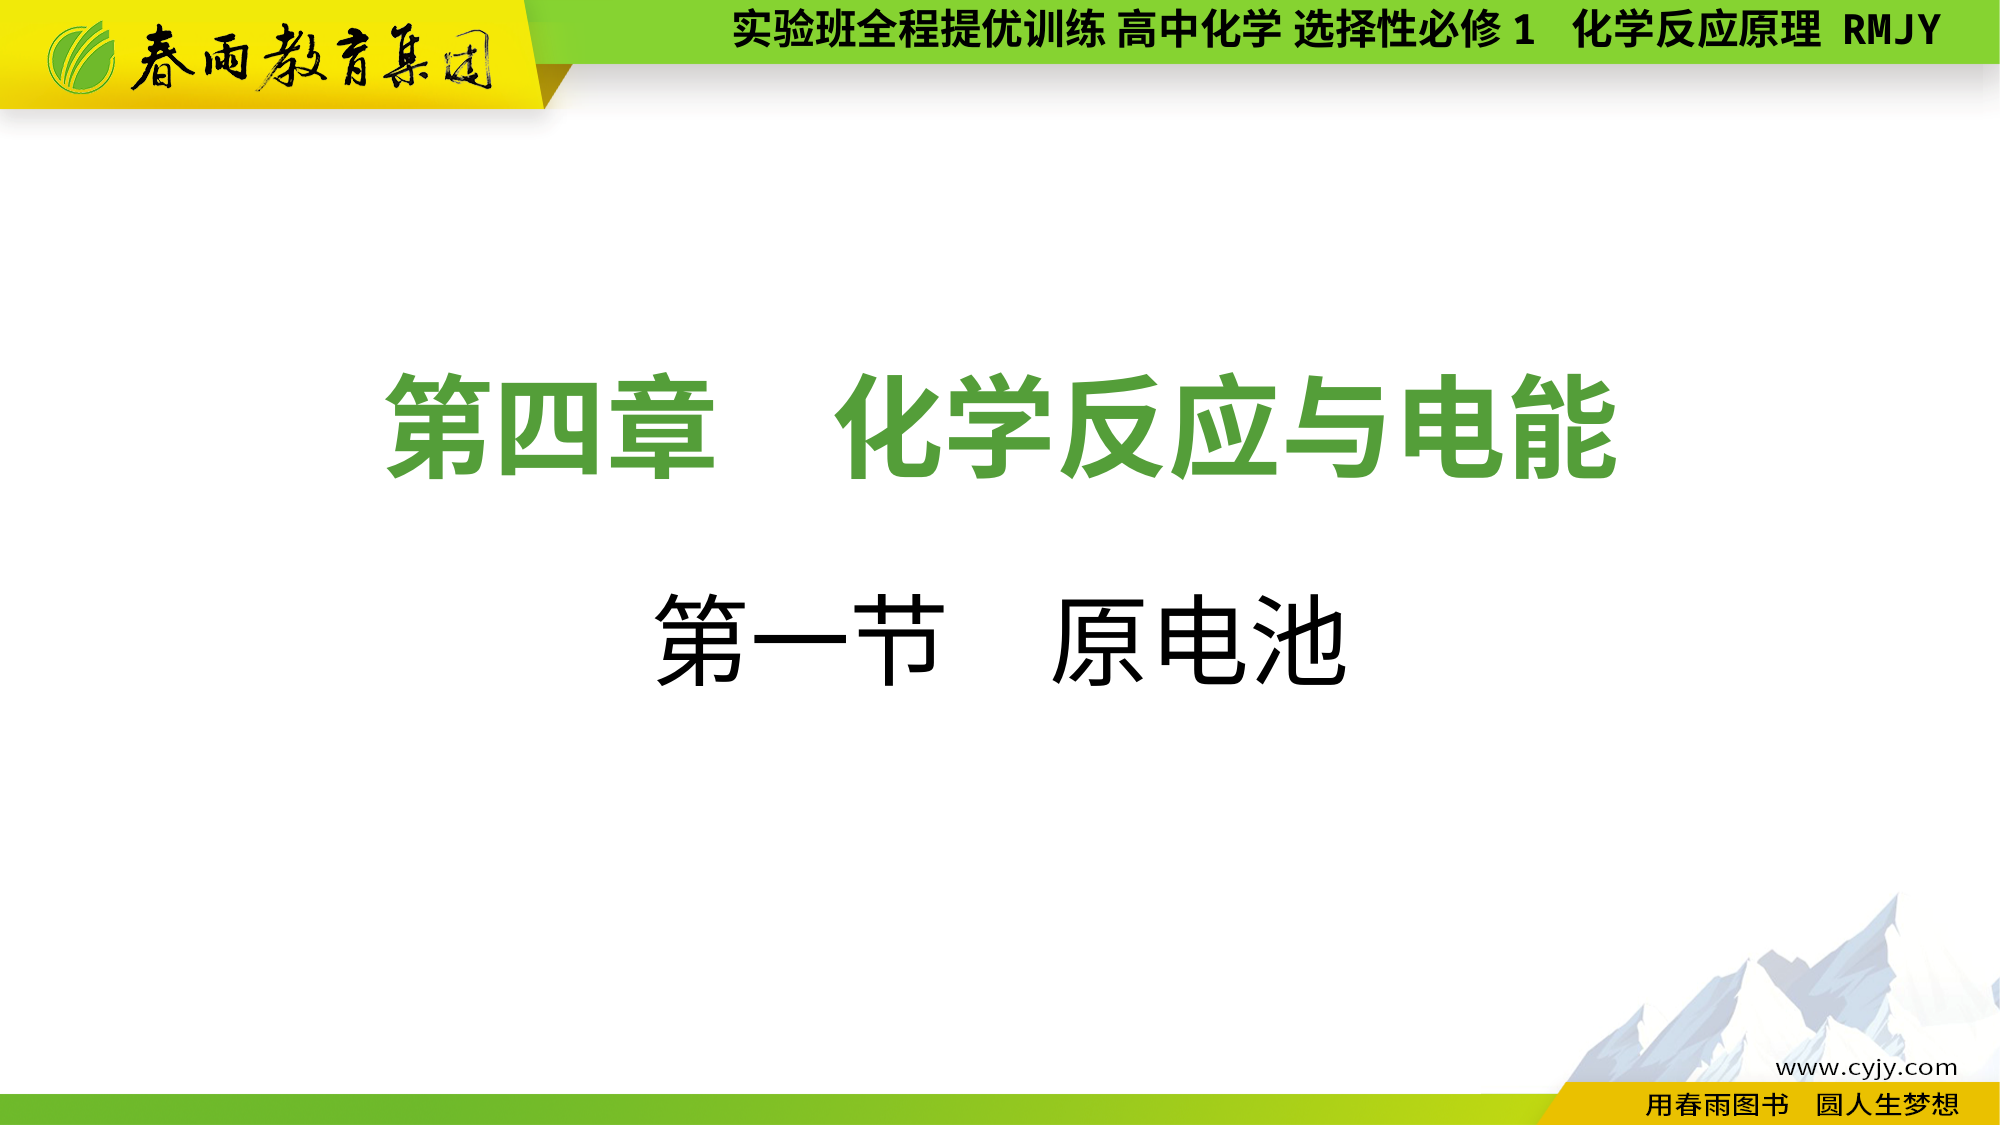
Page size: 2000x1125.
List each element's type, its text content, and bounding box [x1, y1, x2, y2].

picture [0, 0, 2000, 1125]
text_box 第一节 原电池 [54, 511, 1946, 706]
text_box 第四章 化学反应与电能 [54, 282, 1946, 500]
